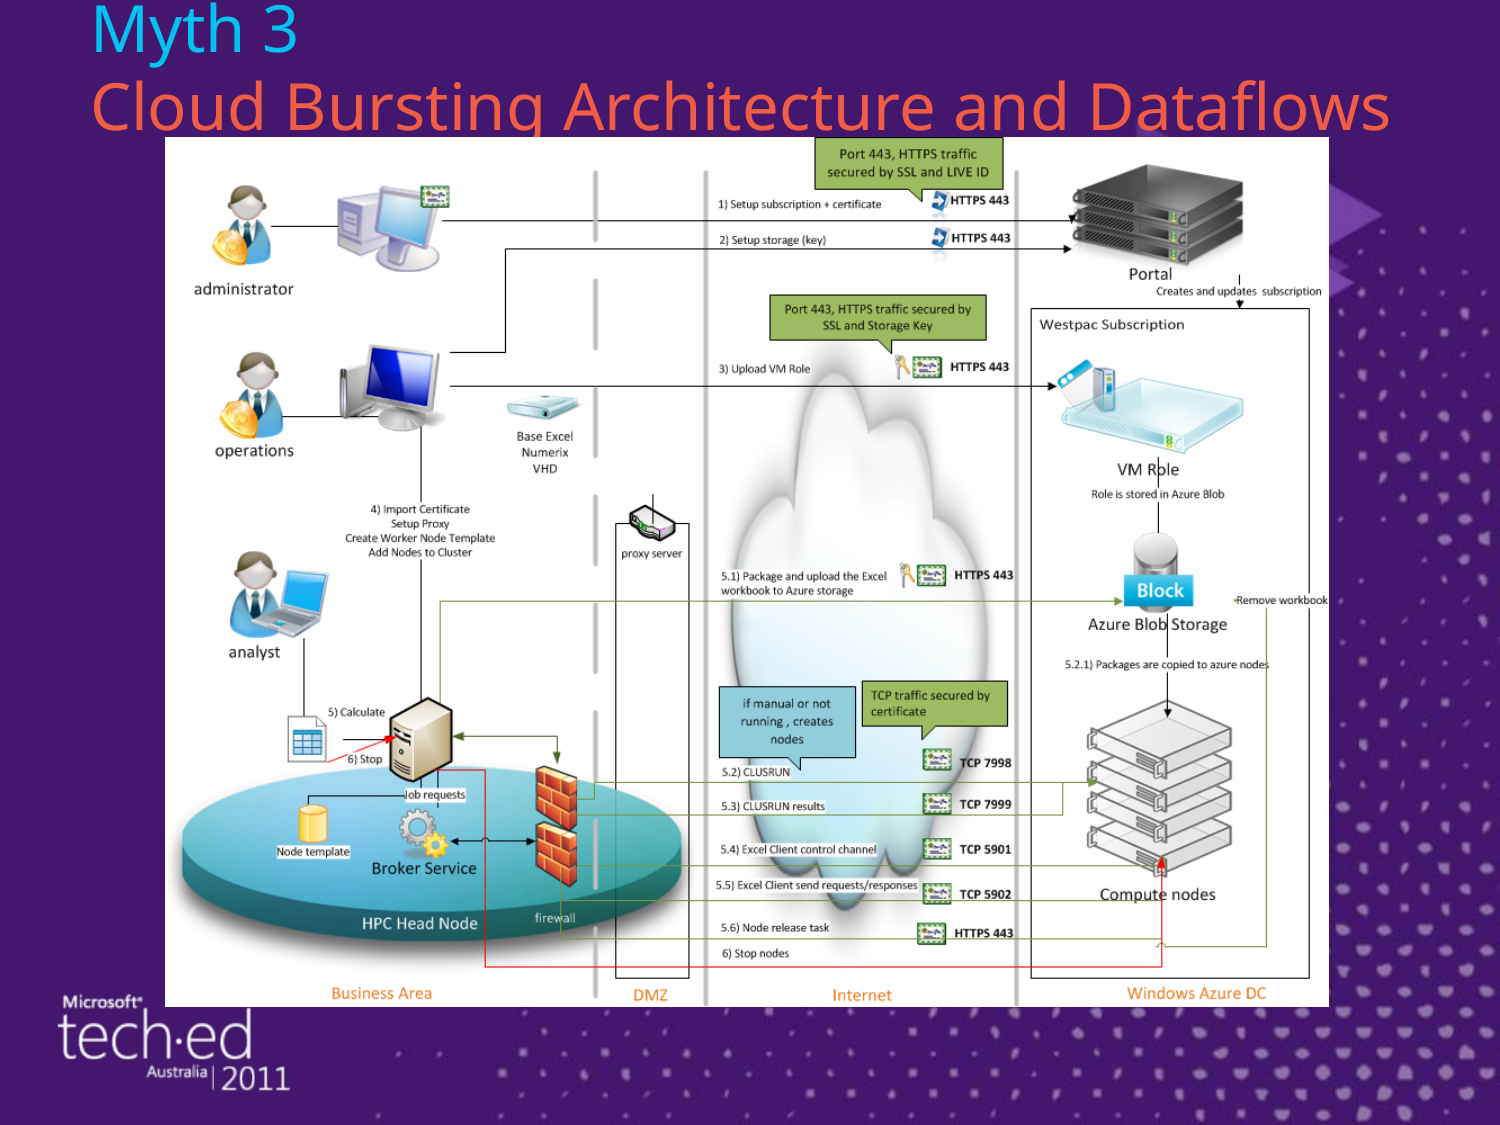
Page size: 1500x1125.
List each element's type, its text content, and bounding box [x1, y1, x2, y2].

title Myth 3 Cloud Bursting Architecture and Dataflows [75, 0, 1425, 160]
picture [0, 0, 1500, 1125]
